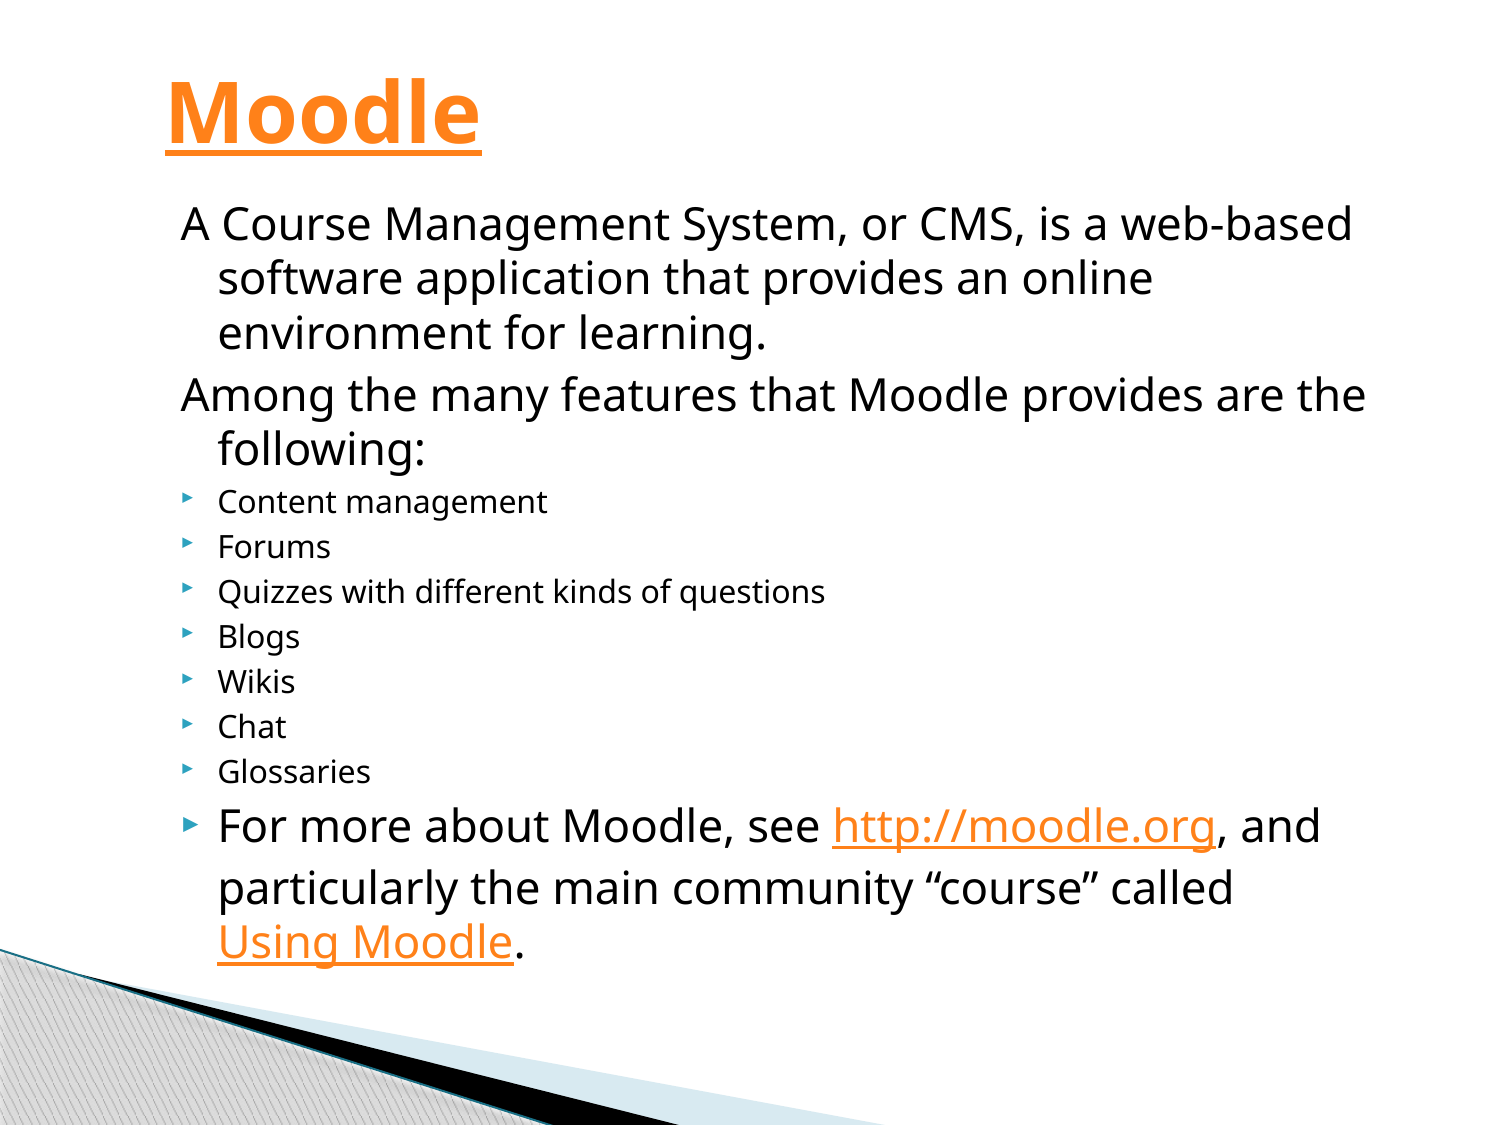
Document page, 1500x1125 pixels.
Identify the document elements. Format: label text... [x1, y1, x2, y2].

title Moodle [150, 45, 1425, 188]
list A Course Management System, or CMS, is a web-based software application that provides an online environment for learning. Among the many features that Moodle provides are the following: Content management Forums Quizzes with different kinds of questions Blogs Wikis Chat Glossaries For more about Moodle, see http://moodle.org, and particularly the main community “course” called Using Moodle. [150, 188, 1425, 988]
